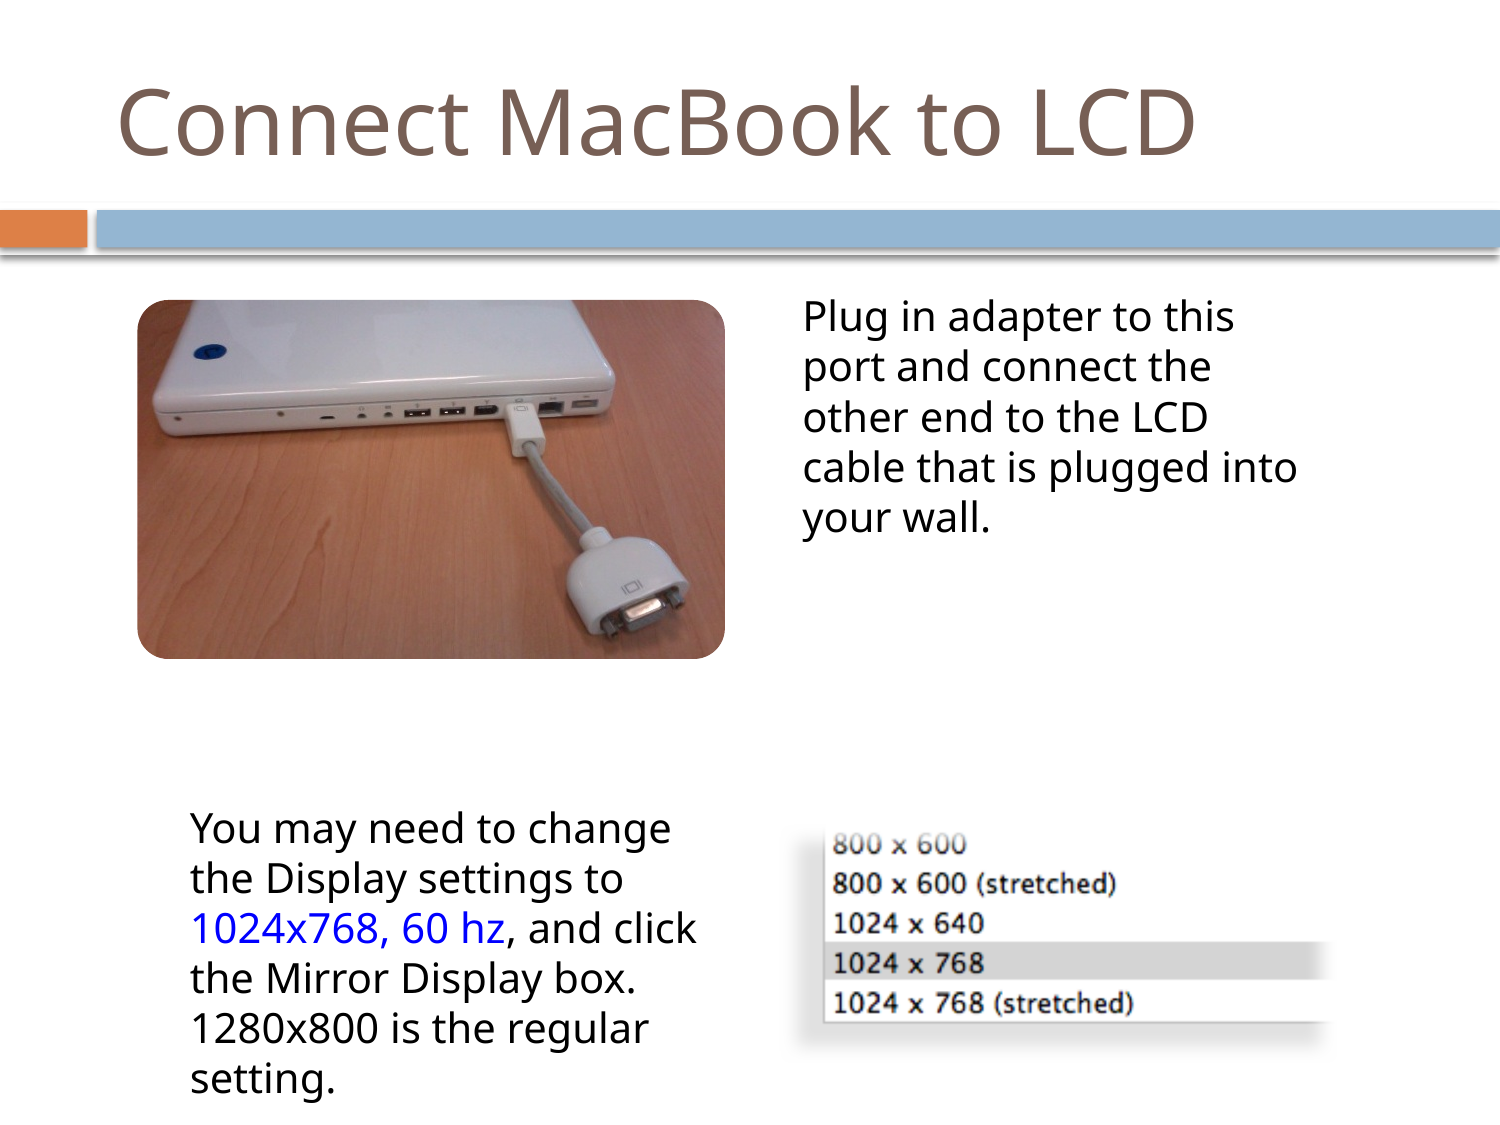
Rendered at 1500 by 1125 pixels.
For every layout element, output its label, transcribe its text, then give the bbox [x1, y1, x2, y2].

text_box You may need to change the Display settings to 1024x768, 60 hz, and click the Mirror Display box. 1280x800 is the regular setting. [174, 794, 725, 1110]
picture [137, 299, 726, 660]
picture [778, 824, 1338, 1063]
text_box Plug in adapter to this port and connect the other end to the LCD cable that is plugged into your wall. [787, 282, 1338, 548]
title Connect MacBook to LCD [100, 37, 1438, 200]
